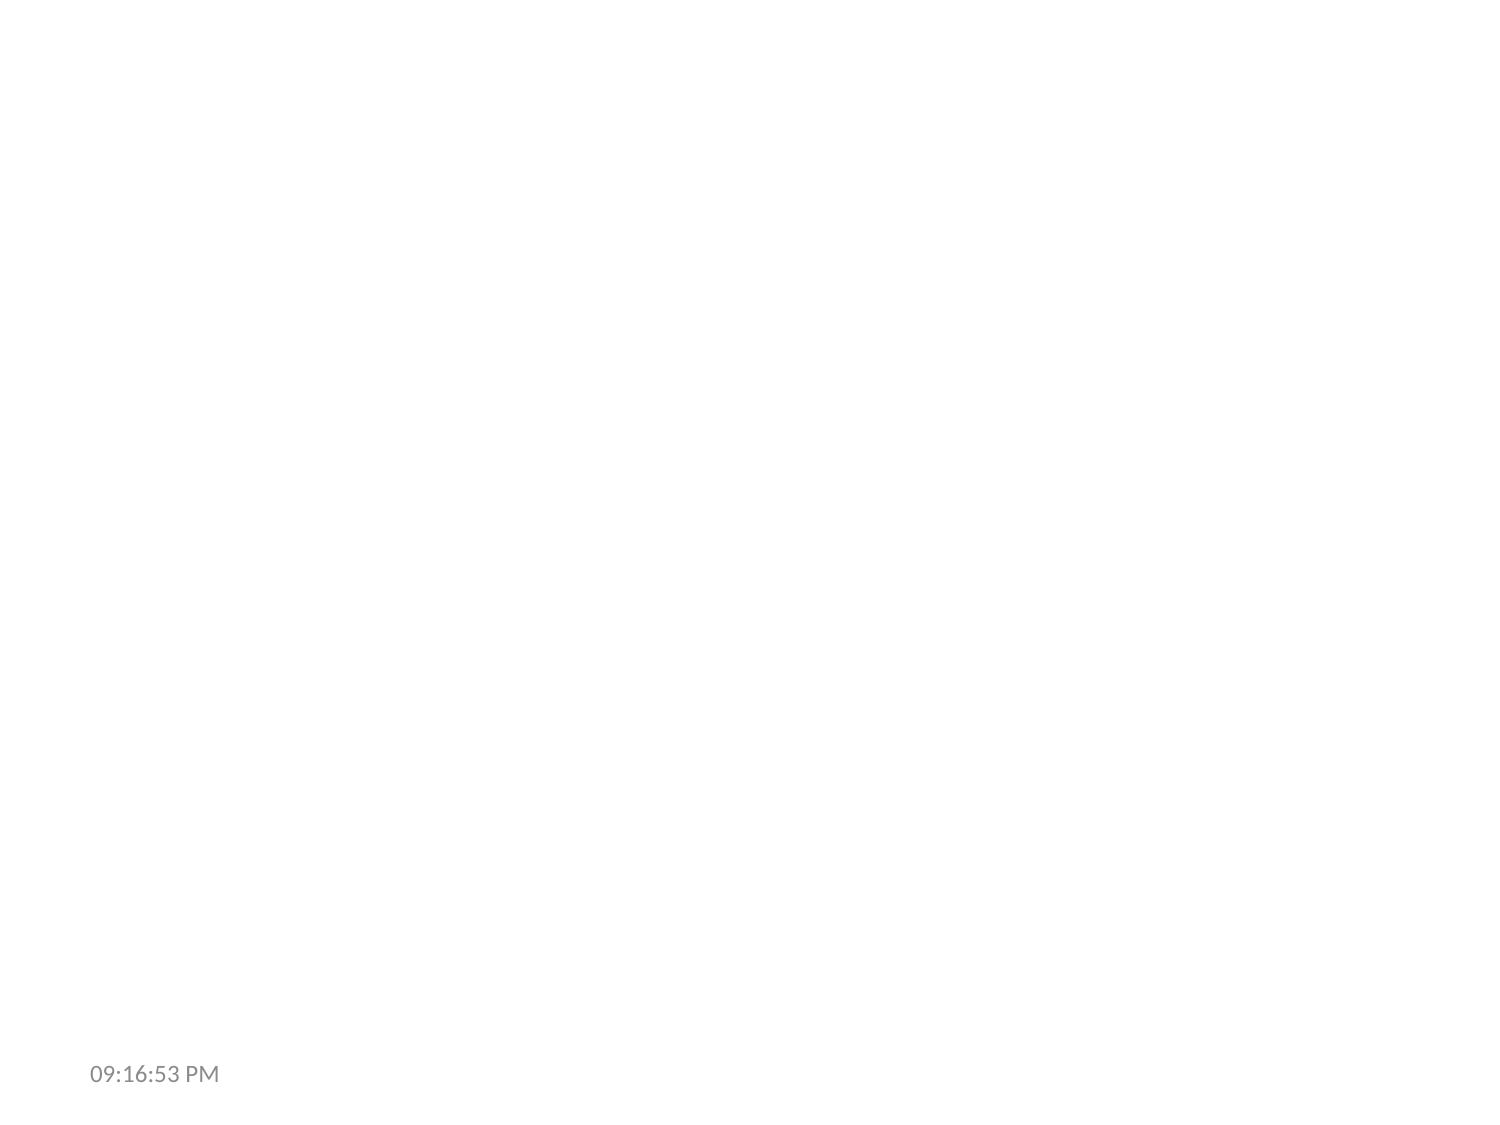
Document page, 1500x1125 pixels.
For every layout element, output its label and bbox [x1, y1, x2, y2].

slide_number [75, 1042, 425, 1103]
